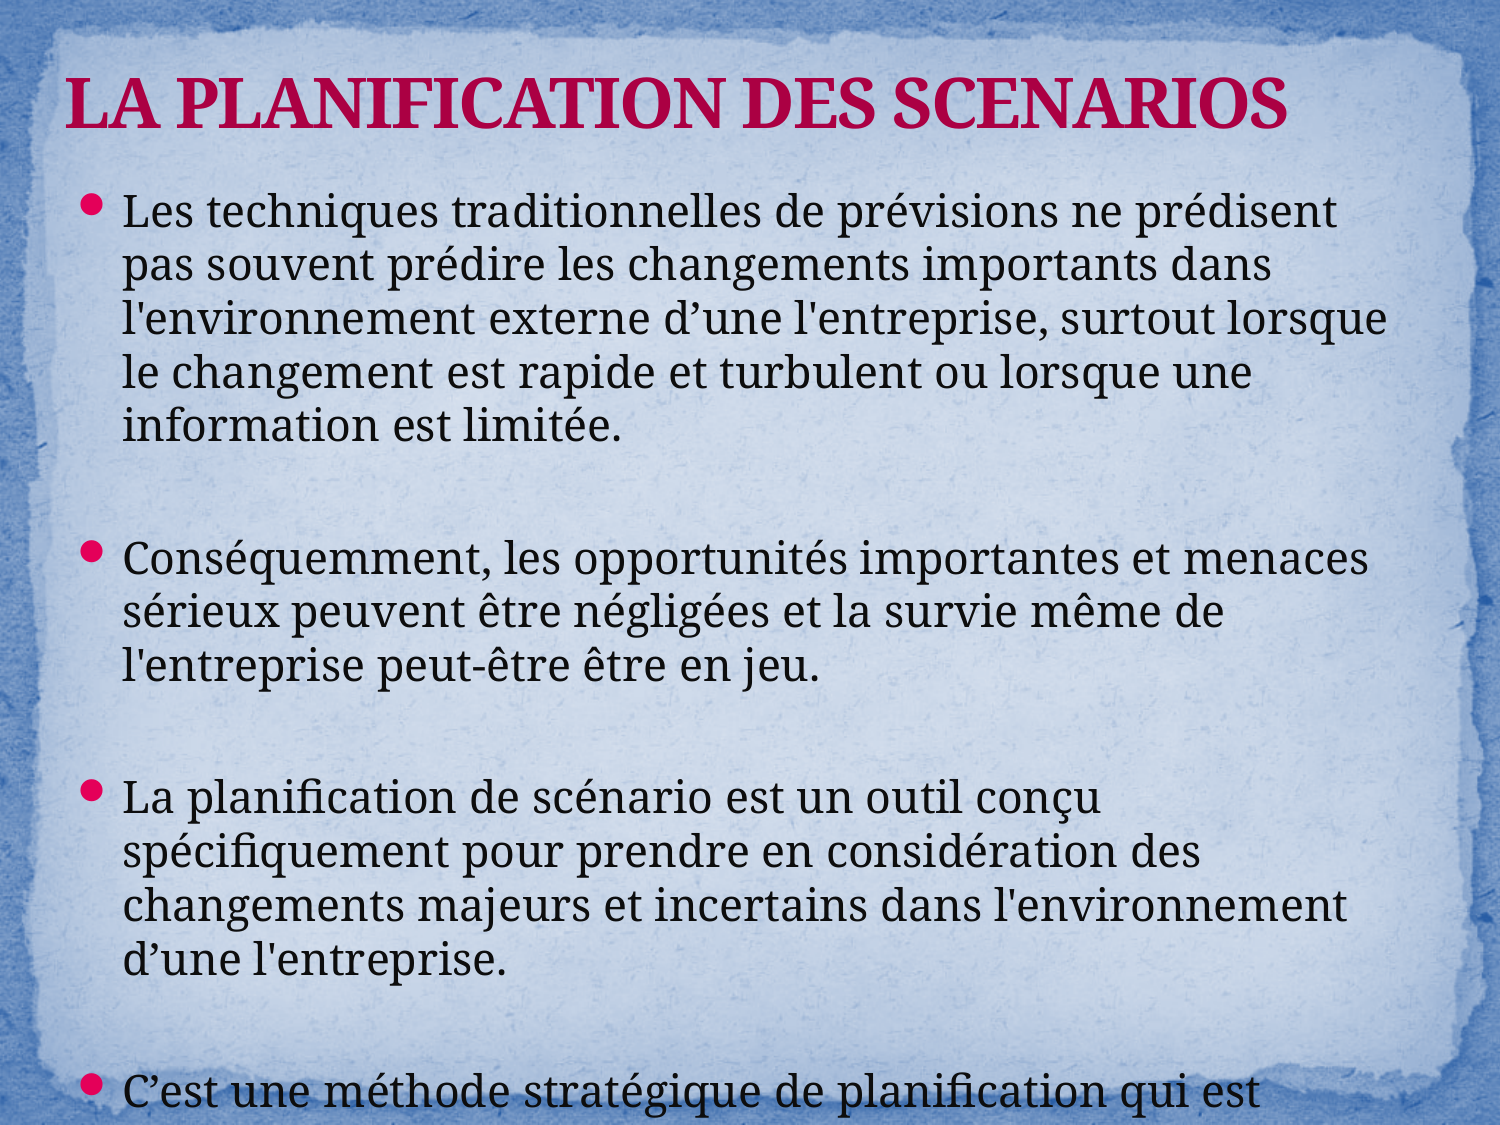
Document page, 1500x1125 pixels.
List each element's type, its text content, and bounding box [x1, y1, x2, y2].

title LA PLANIFICATION DES SCENARIOS [49, 0, 1463, 150]
list Les techniques traditionnelles de prévisions ne prédisent pas souvent prédire les changements importants dans l'environnement externe d’une l'entreprise, surtout lorsque le changement est rapide et turbulent ou lorsque une information est limitée. Conséquemment, les opportunités importantes et menaces sérieux peuvent être négligées et la survie même de l'entreprise peut-être être en jeu. La planification de scénario est un outil conçu spécifiquement pour prendre en considération des changements majeurs et incertains dans l'environnement d’une l'entreprise. C’est une méthode stratégique de planification qui est utilisée pour faire des plans flexibles à long terme. [62, 174, 1425, 925]
